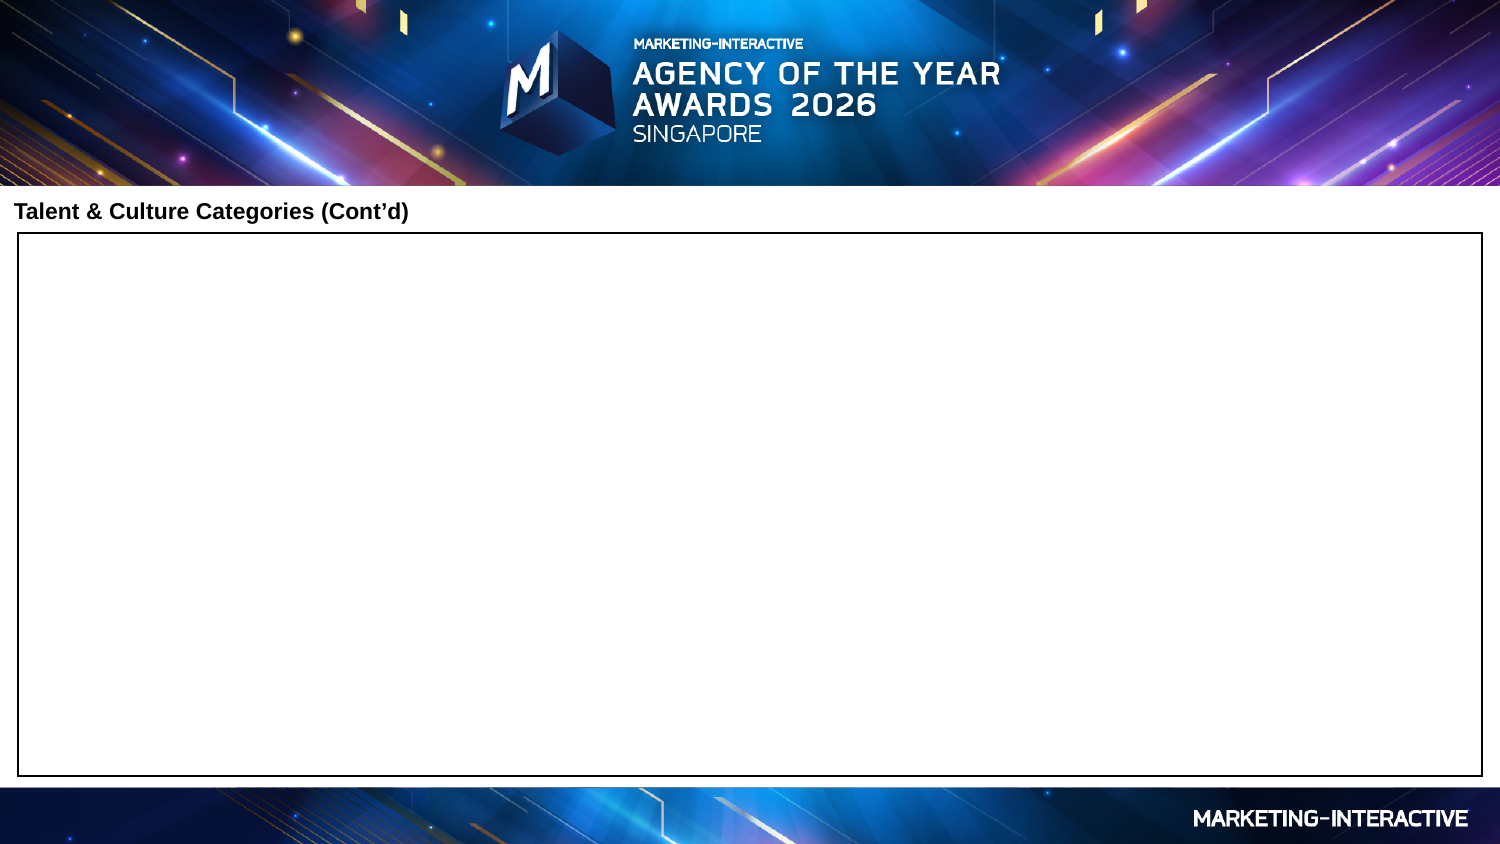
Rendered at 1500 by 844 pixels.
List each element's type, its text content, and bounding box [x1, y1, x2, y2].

table_header [19, 234, 1481, 775]
picture [0, 0, 1500, 844]
text_box Talent & Culture Categories (Cont’d) [0, 161, 1412, 232]
